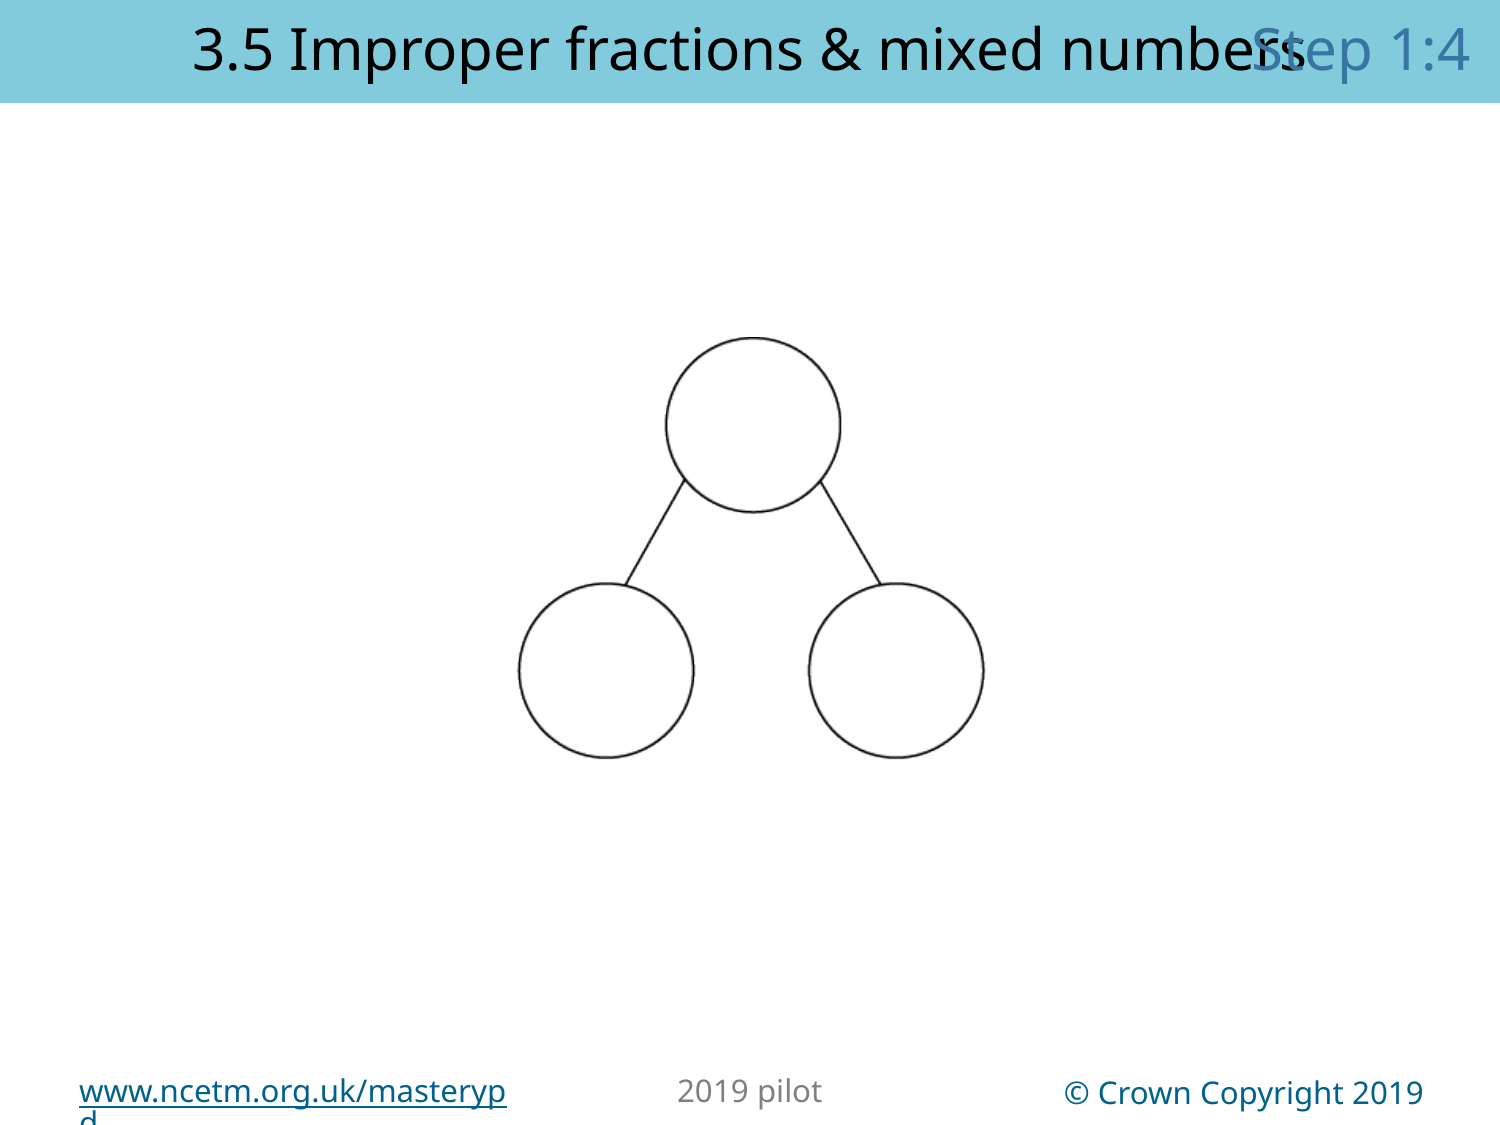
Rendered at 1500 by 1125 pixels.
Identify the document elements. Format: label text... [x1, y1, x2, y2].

picture [101, 336, 1399, 788]
list Step 1:4 [0, 0, 1500, 104]
